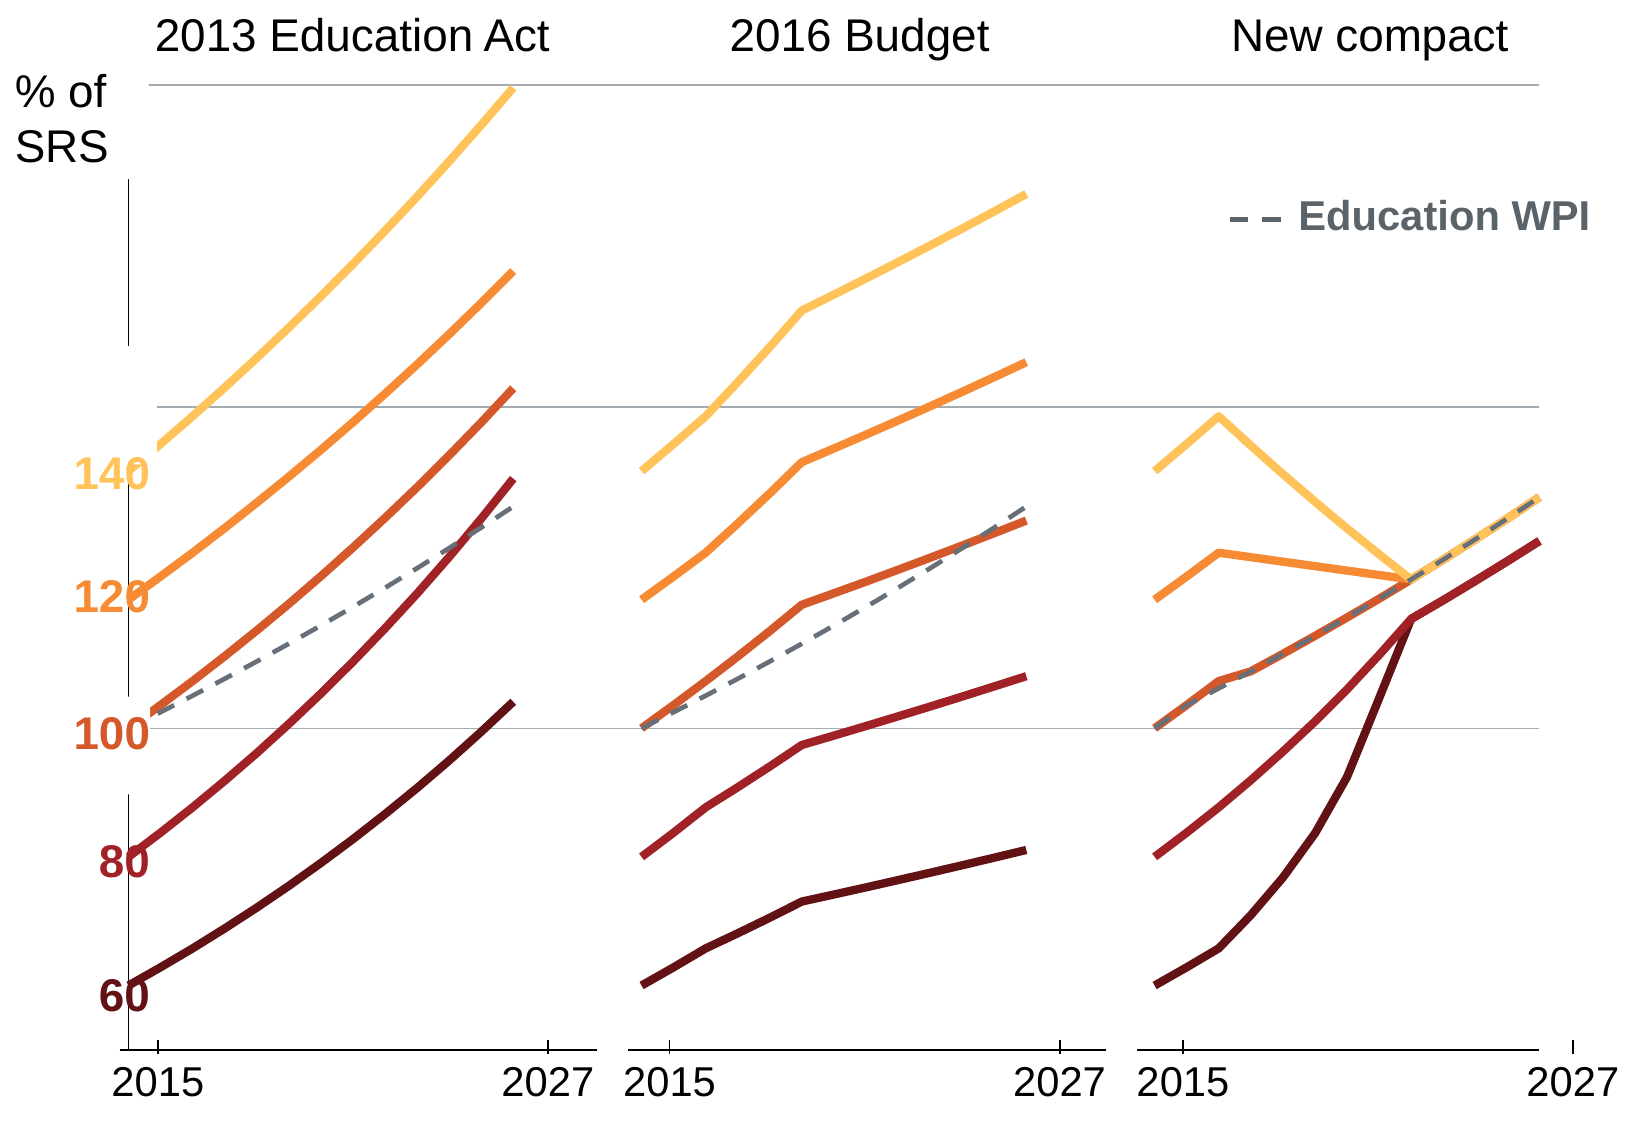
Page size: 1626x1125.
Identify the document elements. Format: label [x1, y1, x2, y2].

text_box [0, 0, 1625, 1125]
